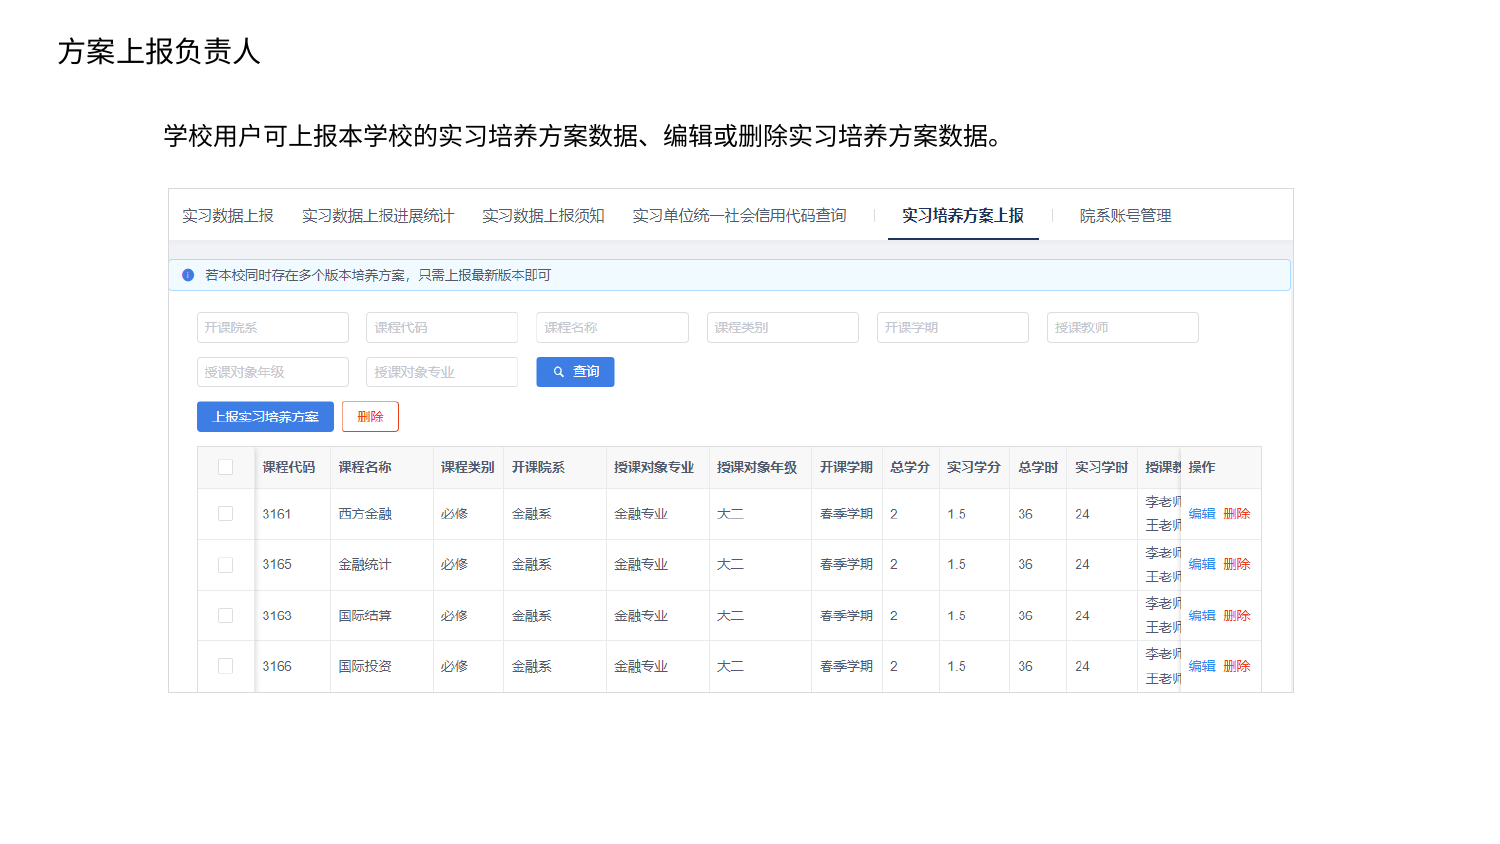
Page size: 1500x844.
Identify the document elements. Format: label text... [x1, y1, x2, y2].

title 方案上报负责人 [42, 11, 939, 77]
text_box 学校用户可上报本学校的实习培养方案数据、编辑或删除实习培养方案数据。 [148, 98, 1373, 158]
picture [168, 188, 1294, 693]
